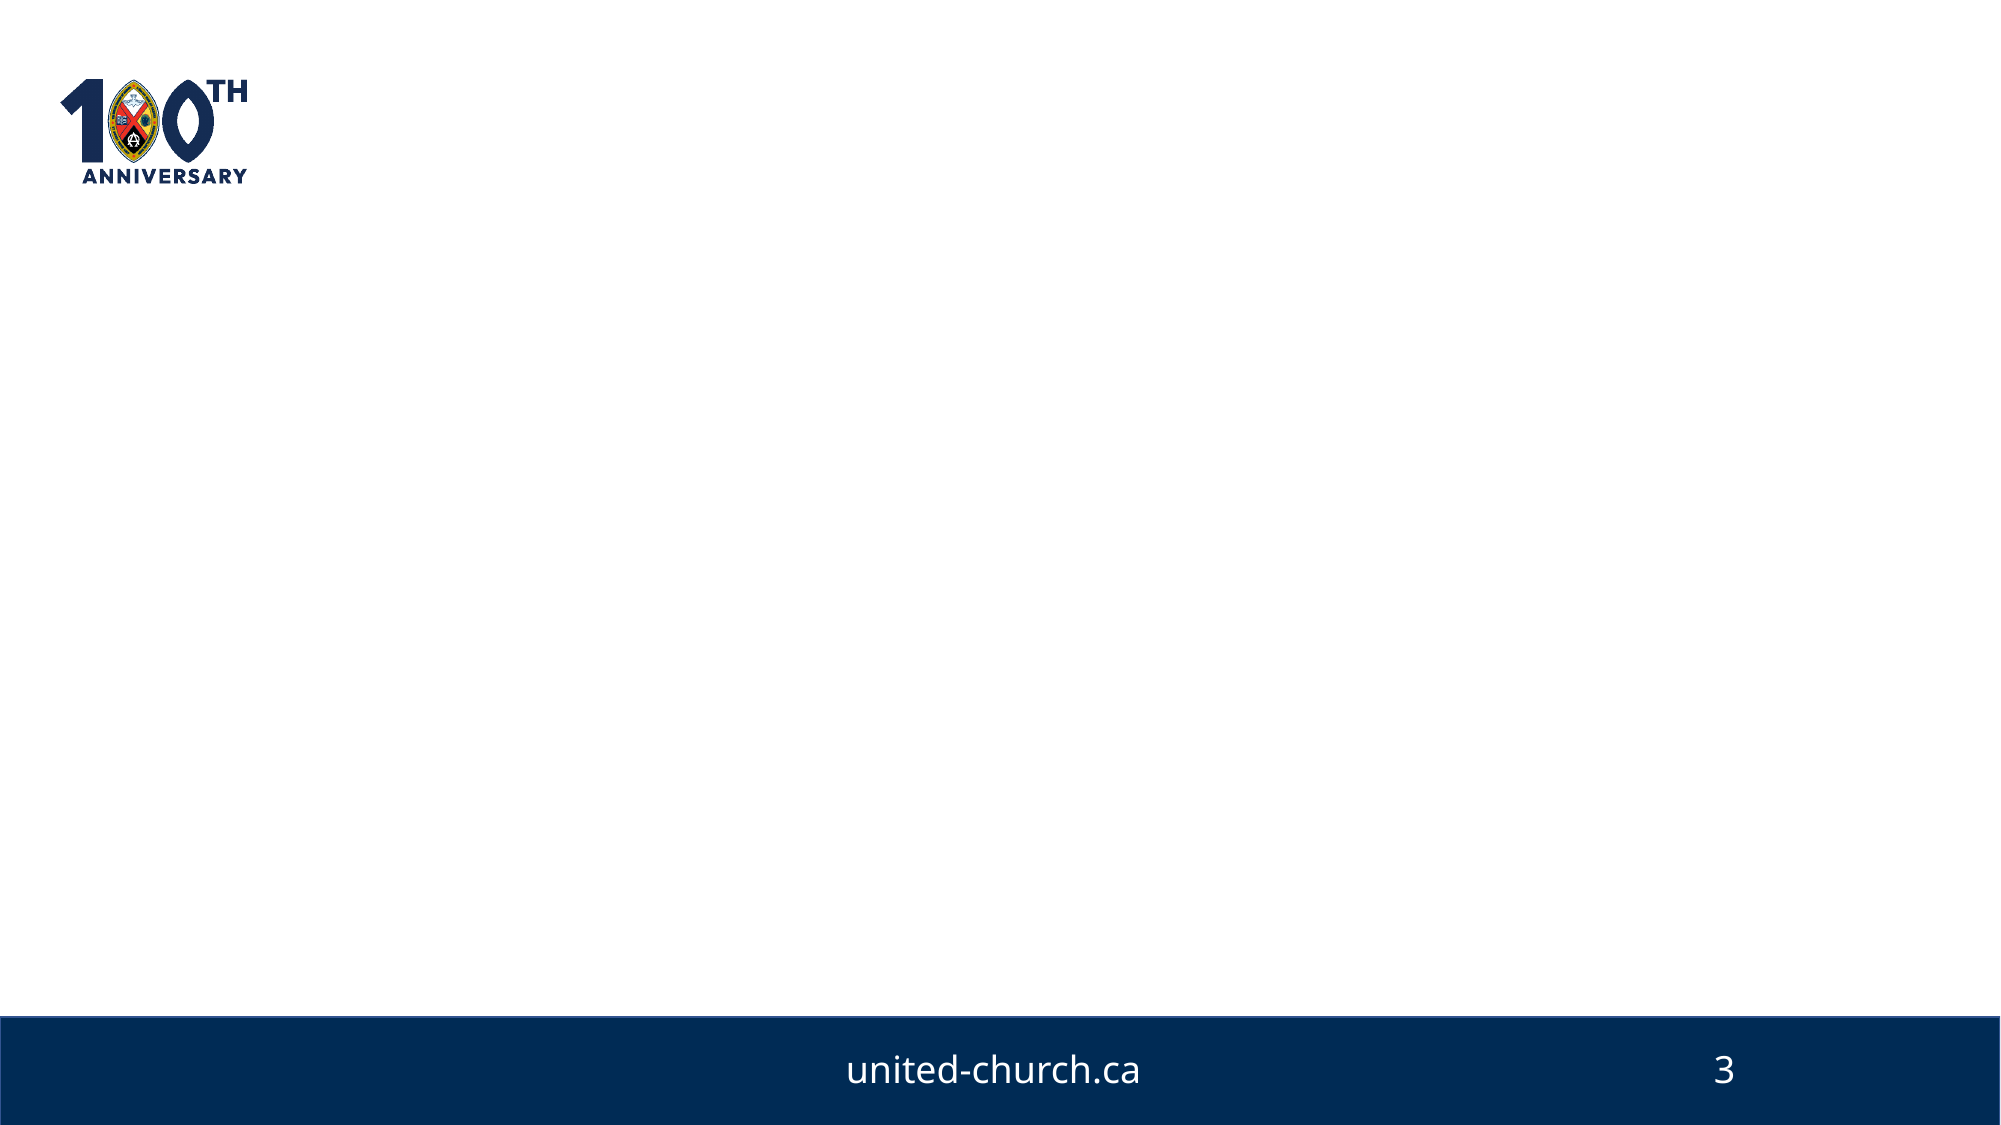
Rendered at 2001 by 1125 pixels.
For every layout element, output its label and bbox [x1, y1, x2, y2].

picture [60, 79, 247, 184]
